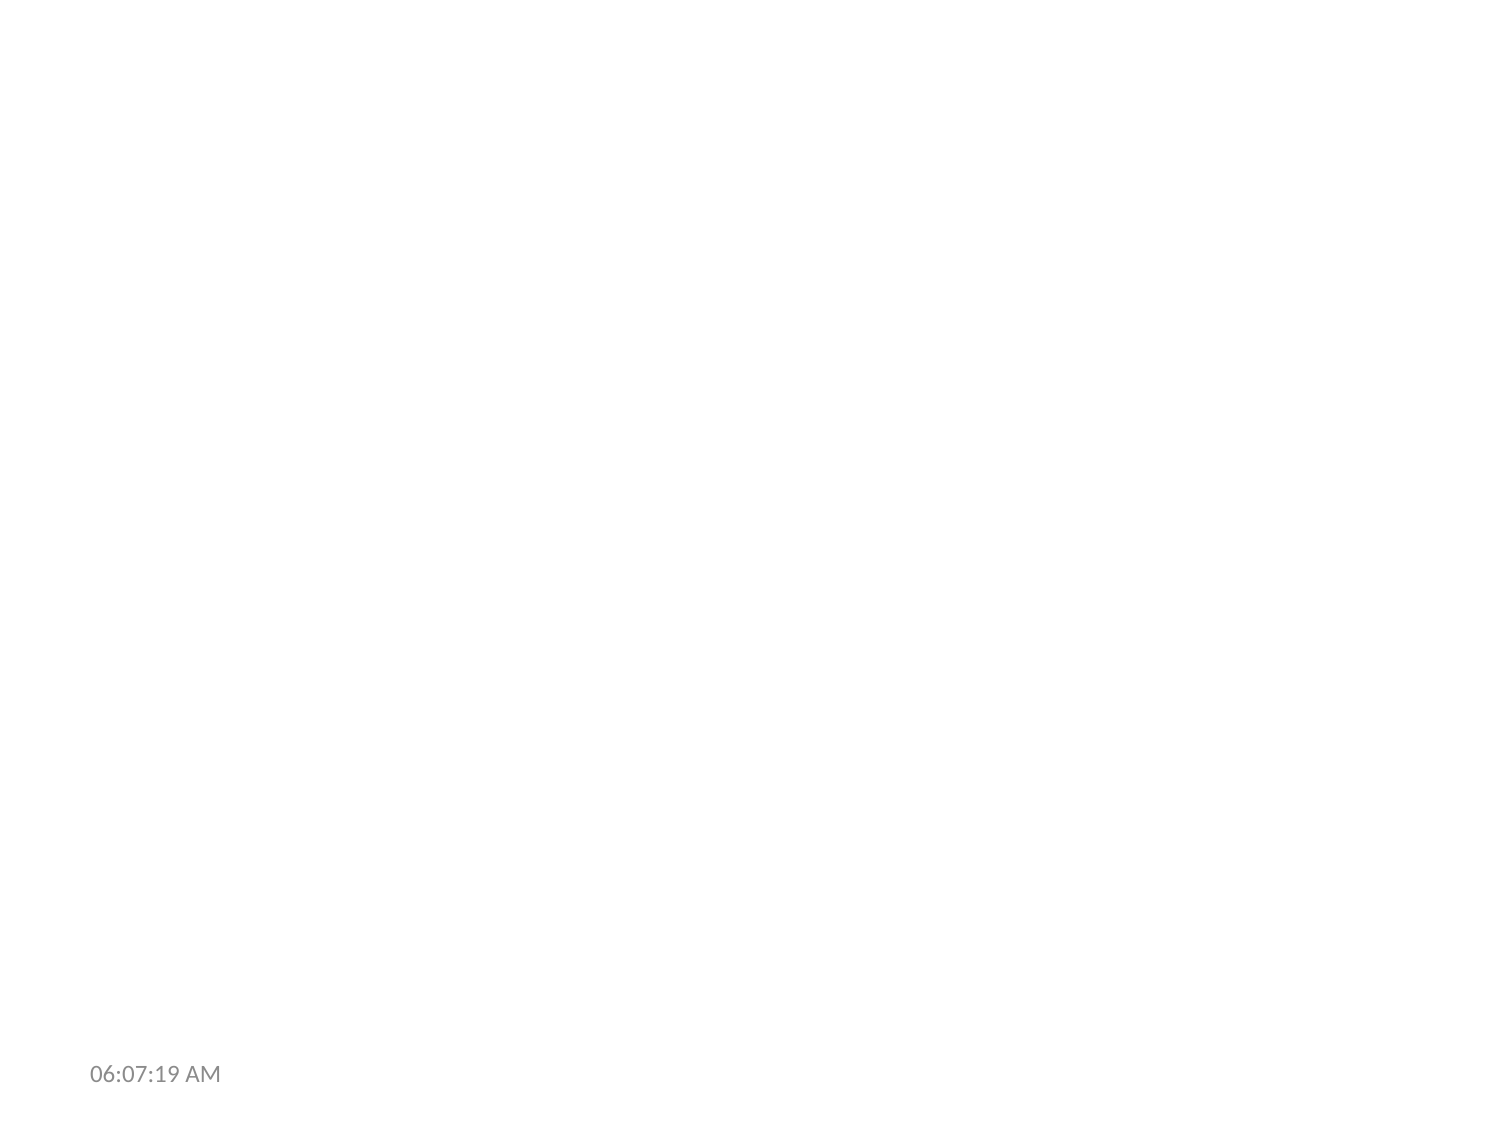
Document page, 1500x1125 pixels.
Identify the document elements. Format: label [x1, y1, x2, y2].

slide_number [75, 1042, 425, 1103]
